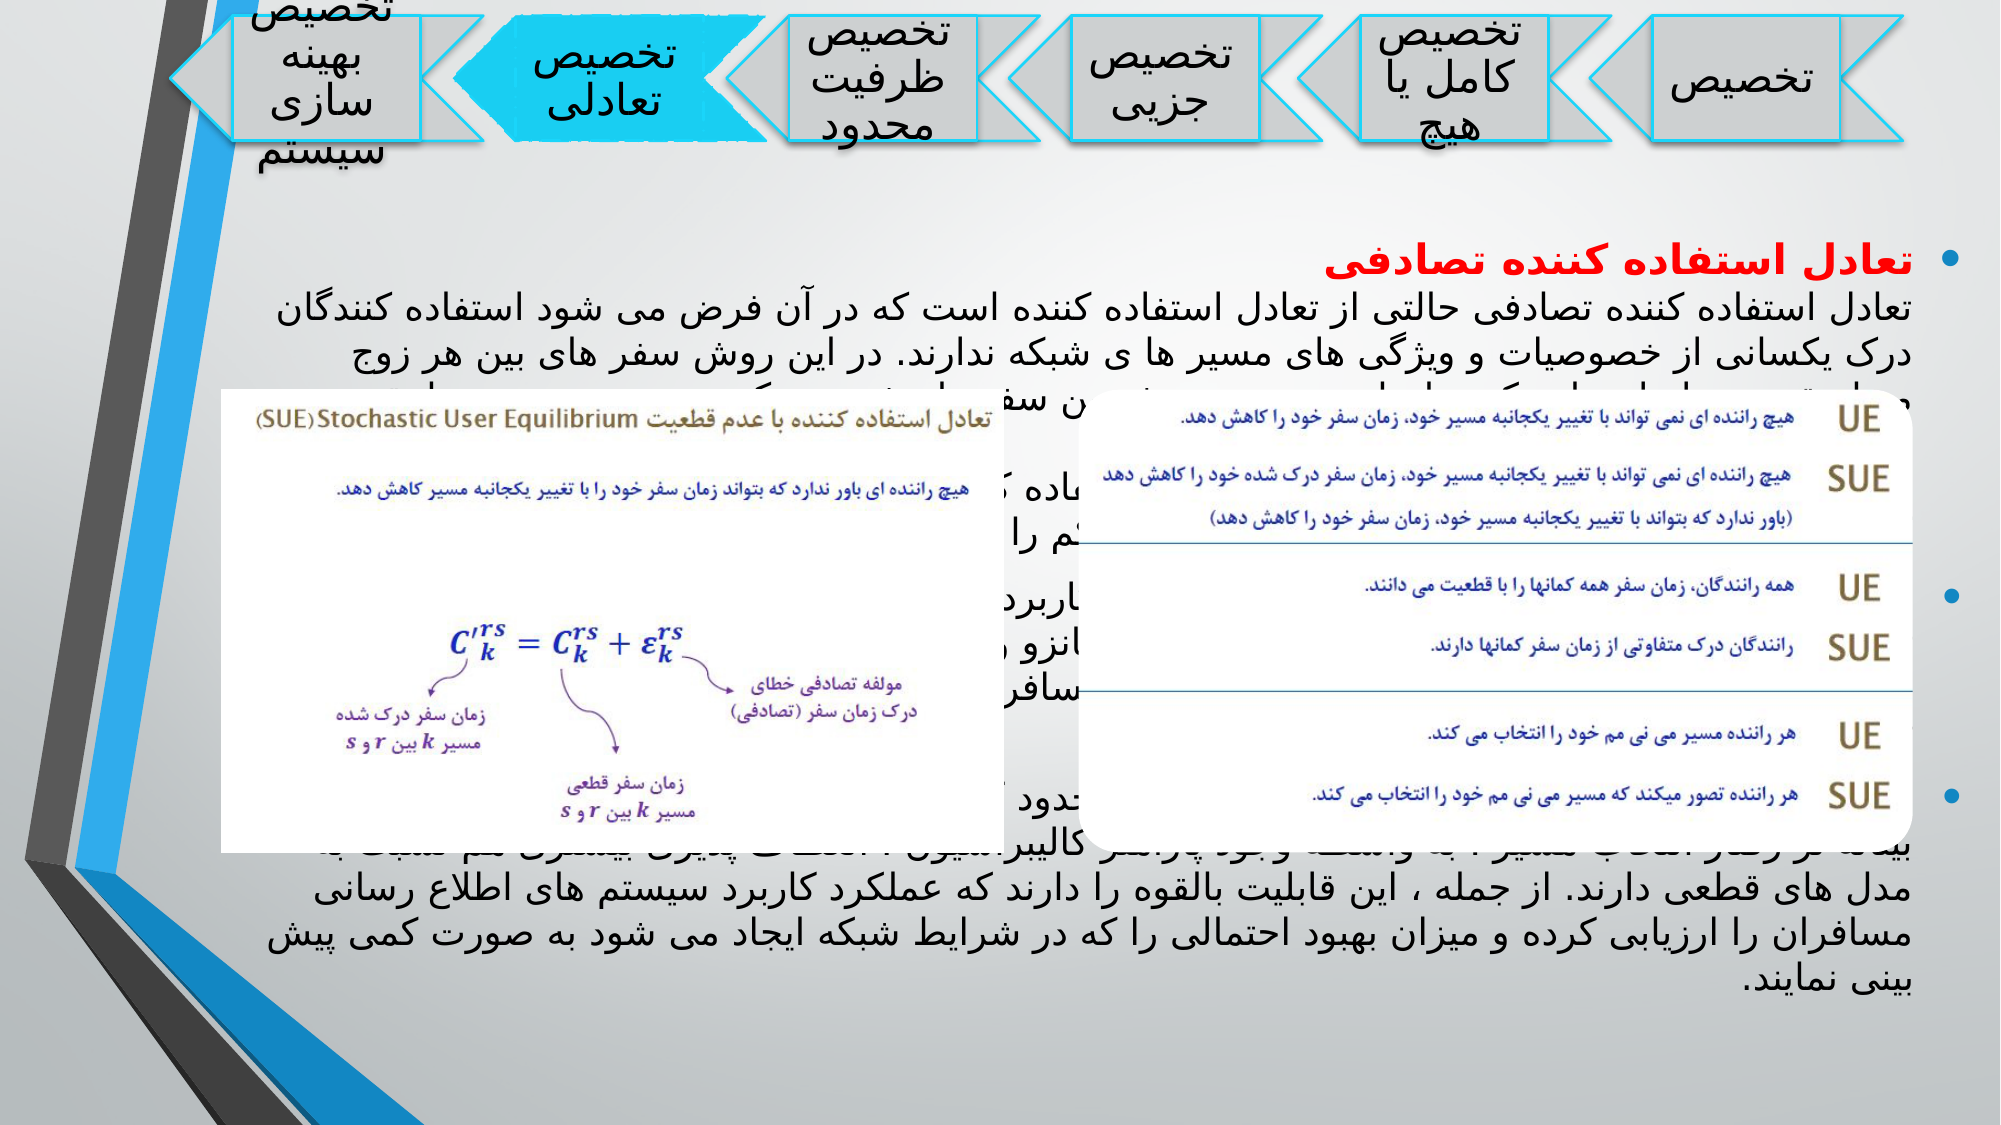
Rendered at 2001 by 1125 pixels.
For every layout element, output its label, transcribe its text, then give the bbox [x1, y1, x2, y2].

picture [1078, 389, 1913, 853]
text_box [484, 15, 726, 141]
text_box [1297, 15, 1612, 141]
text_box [1612, 15, 1904, 141]
list تعادل استفاده کننده تصادفی تعادل استفاده کننده تصادفی حالتی از تعادل استفاده کننده است که در آن فرض می شود استفاده کنندگان درک یکسانی از خصوصیات و ویژگی های مسیر ها ی شبکه ندارند. در این روش سفر های بین هر زوج مبدا-مقصد بر اساس این که « ارزانترین مسیر بیشترین سفر را جذب می کند» ، در بین مسیر ها تقسیم می شود. این روش تعادلی نتایج واقعی تری نسبت به تعادل استفاده کننده قطعی ارائه می دهد ، زیرا تعادل استفاده کننده تصادفی اجازه استفاده از مسیر های با جذابیت کم را مانند مسیرهای با جذابیت بالا می دهد. فرض های محدود کننده ی مدل UE می تواند توسط کاربرد مدل های تصادفی انتخاب تعدیل گردند. قانون تعادل تصادفی استفاده کننده ((SUE را نخستین بار داگانزو و شفی به عنوان تعمیمی بر اصل UE واردراپ مطرح ساختند : « در یک شبکه در وضعیت SUE هیچ مسافری اعتقاد ندارد که می تواند زمان سفر خود را با تغییر یک جانبه ی مسیرش بهبود ببخشد.» مدل های تخصیص تصادفی علاوه بر تعدیل فرضیات محدود کننده ی مدل قطعی به منظور نمایش واقع بینانه تر رفتار انتخاب مسیر ، به واسطه وجود پارامتر کالیبراسیون ، انعطاف پذیری بیشتری هم نسبت به مدل های قطعی دارند. از جمله ، این قابلیت بالقوه را دارند که عملکرد کاربرد سیستم های اطلاع رسانی مسافران را ارزیابی کرده و میزان بهبود احتمالی را که در شرایط شبکه ایجاد می شود به صورت کمی پیش بینی نمایند. [249, 190, 1978, 1041]
picture [221, 389, 1004, 853]
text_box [1040, 15, 1297, 141]
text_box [169, 15, 484, 141]
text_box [726, 15, 1040, 141]
